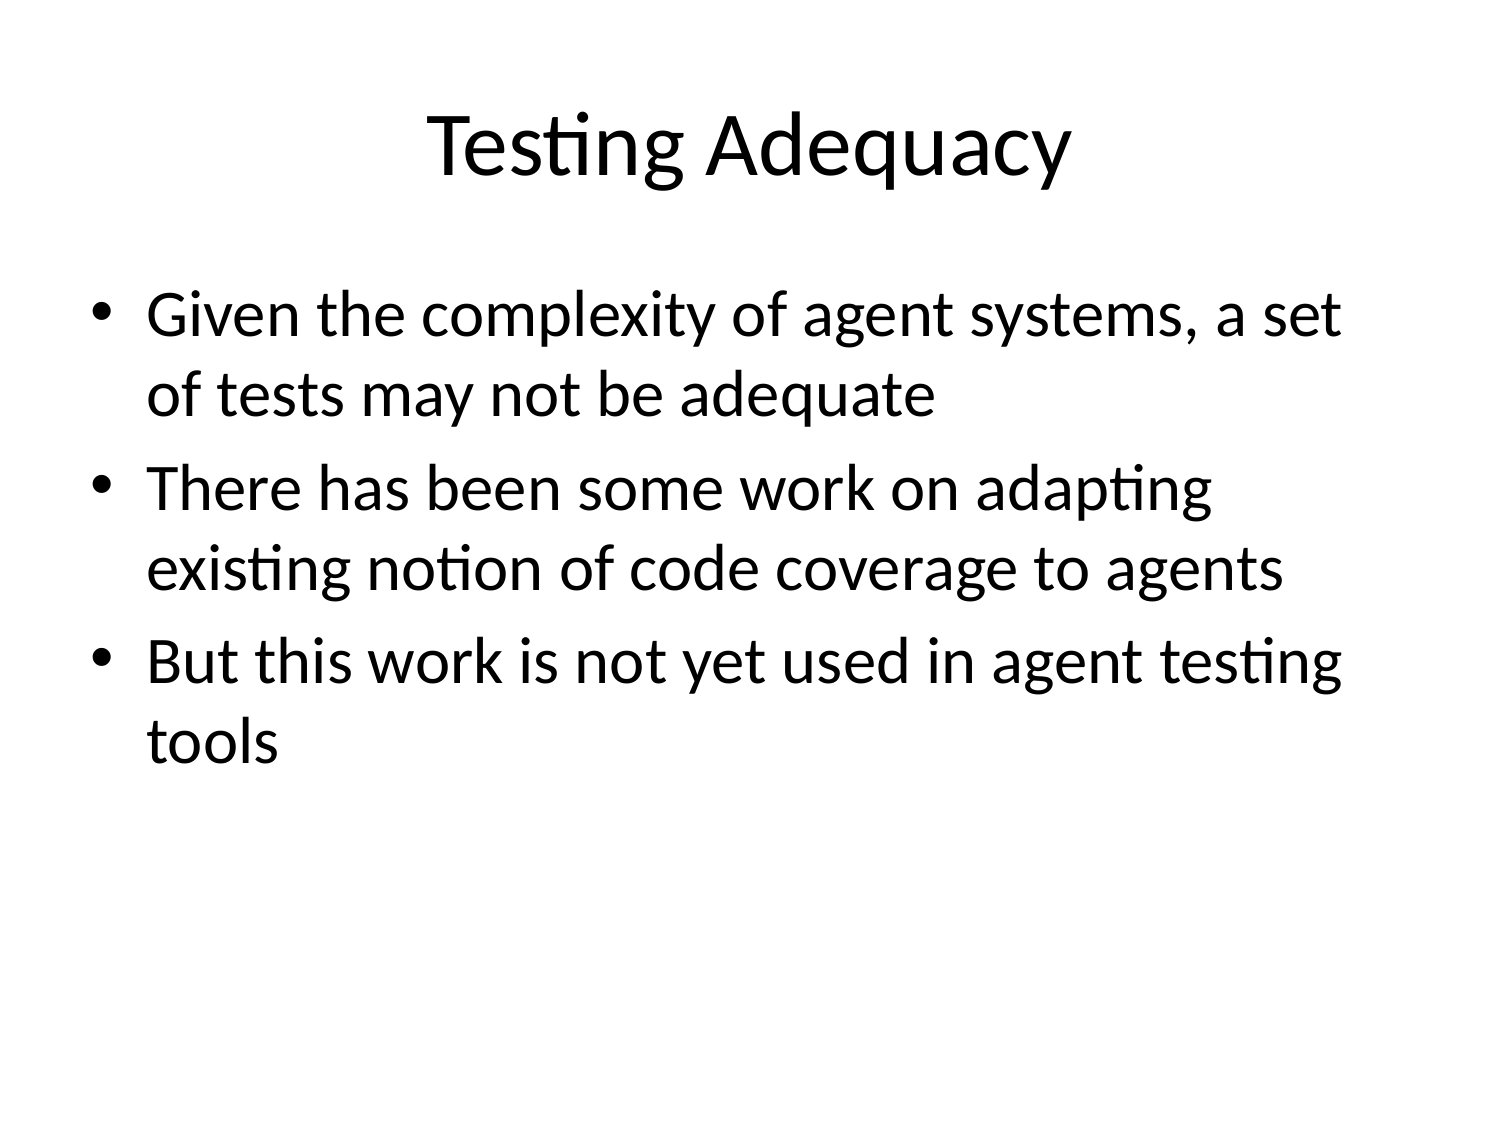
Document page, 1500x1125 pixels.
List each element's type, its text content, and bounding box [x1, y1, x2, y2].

title Testing Adequacy [75, 45, 1425, 233]
list Given the complexity of agent systems, a set of tests may not be adequate There has been some work on adapting existing notion of code coverage to agents But this work is not yet used in agent testing tools [75, 262, 1425, 1005]
